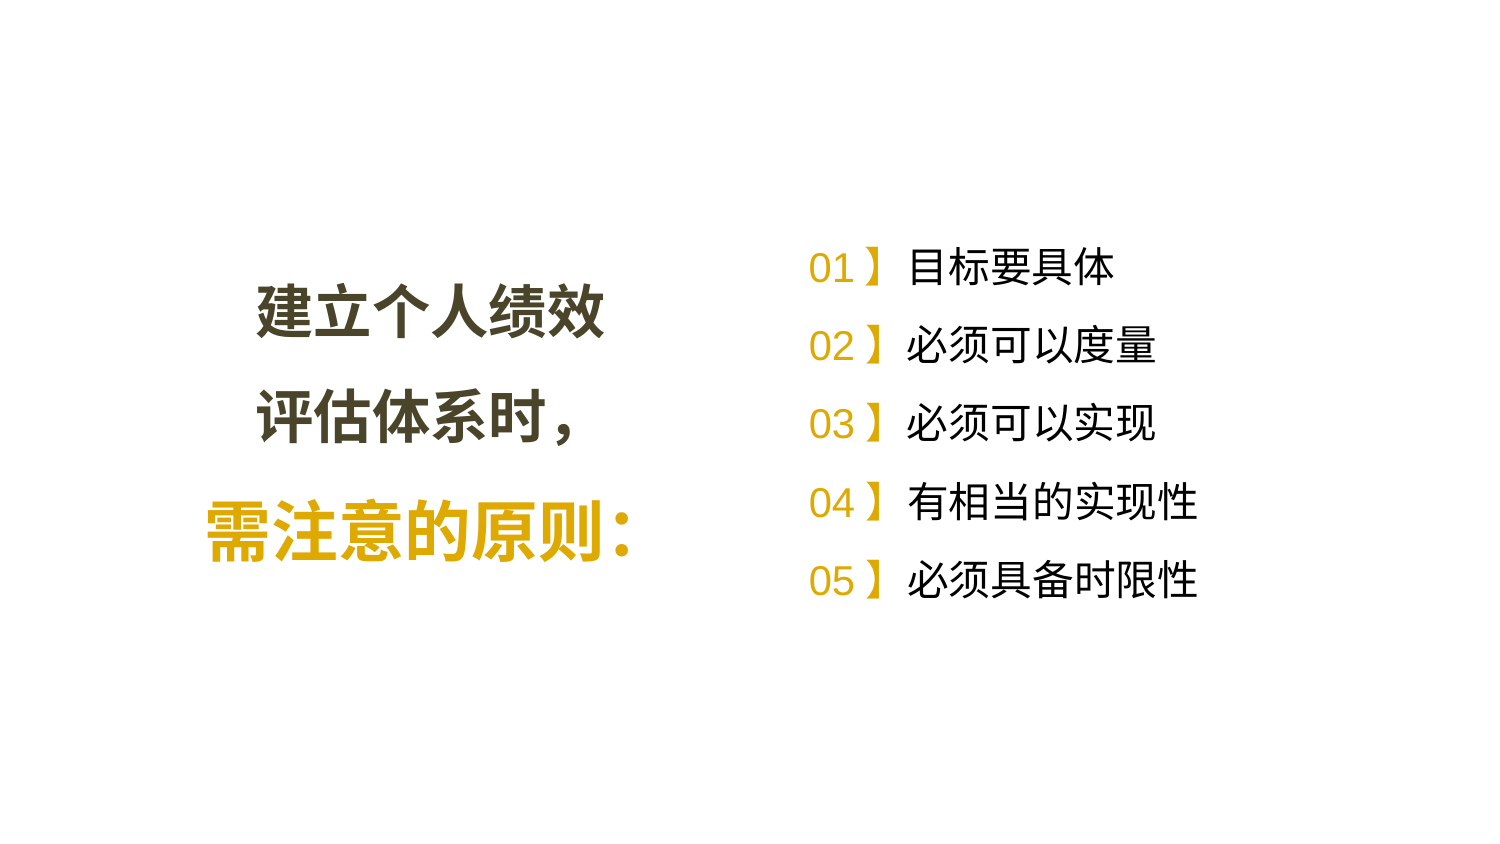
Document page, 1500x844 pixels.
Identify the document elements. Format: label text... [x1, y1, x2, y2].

text_box 03】必须可以实现 [793, 389, 1173, 455]
text_box 05】必须具备时限性 [794, 546, 1214, 612]
text_box 01】目标要具体 [793, 232, 1131, 298]
text_box 04】有相当的实现性 [794, 468, 1214, 533]
text_box 建立个人绩效 评估体系时， 需注意的原则： [159, 232, 621, 578]
text_box 02】必须可以度量 [793, 311, 1173, 377]
